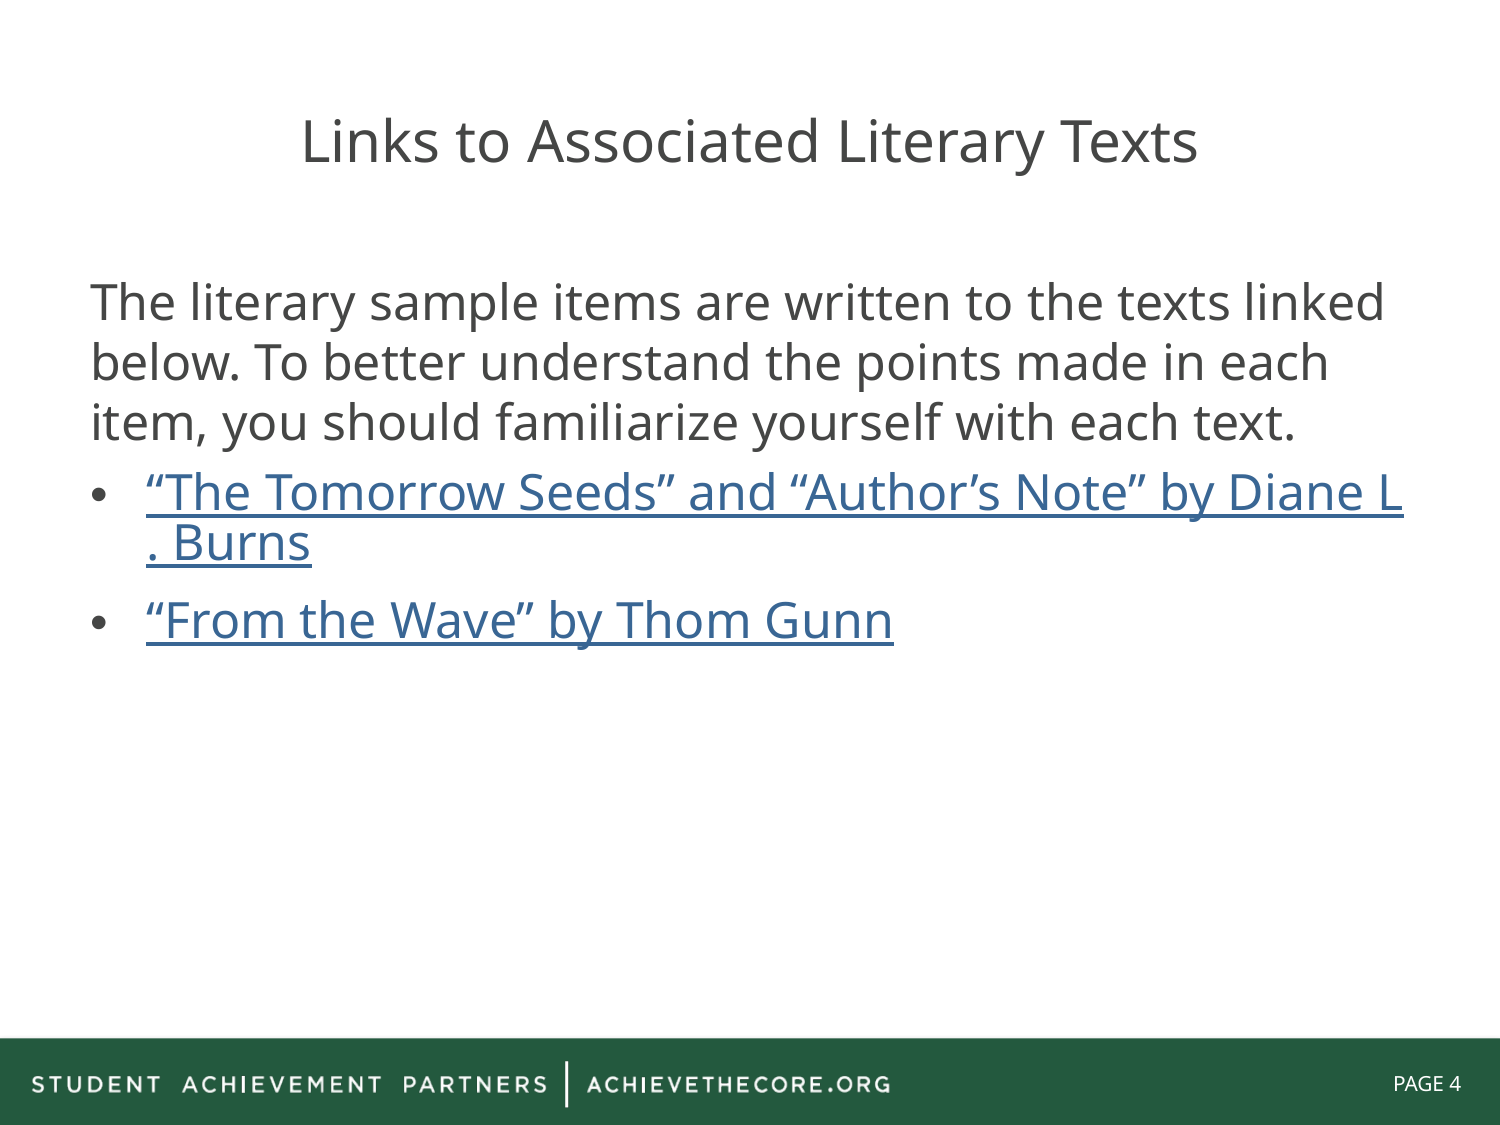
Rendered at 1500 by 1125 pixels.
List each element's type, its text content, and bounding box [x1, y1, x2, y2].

list The literary sample items are written to the texts linked below. To better understand the points made in each item, you should familiarize yourself with each text. “The Tomorrow Seeds” and “Author’s Note” by Diane L. Burns “From the Wave” by Thom Gunn [75, 262, 1425, 1005]
title Links to Associated Literary Texts [75, 45, 1425, 233]
